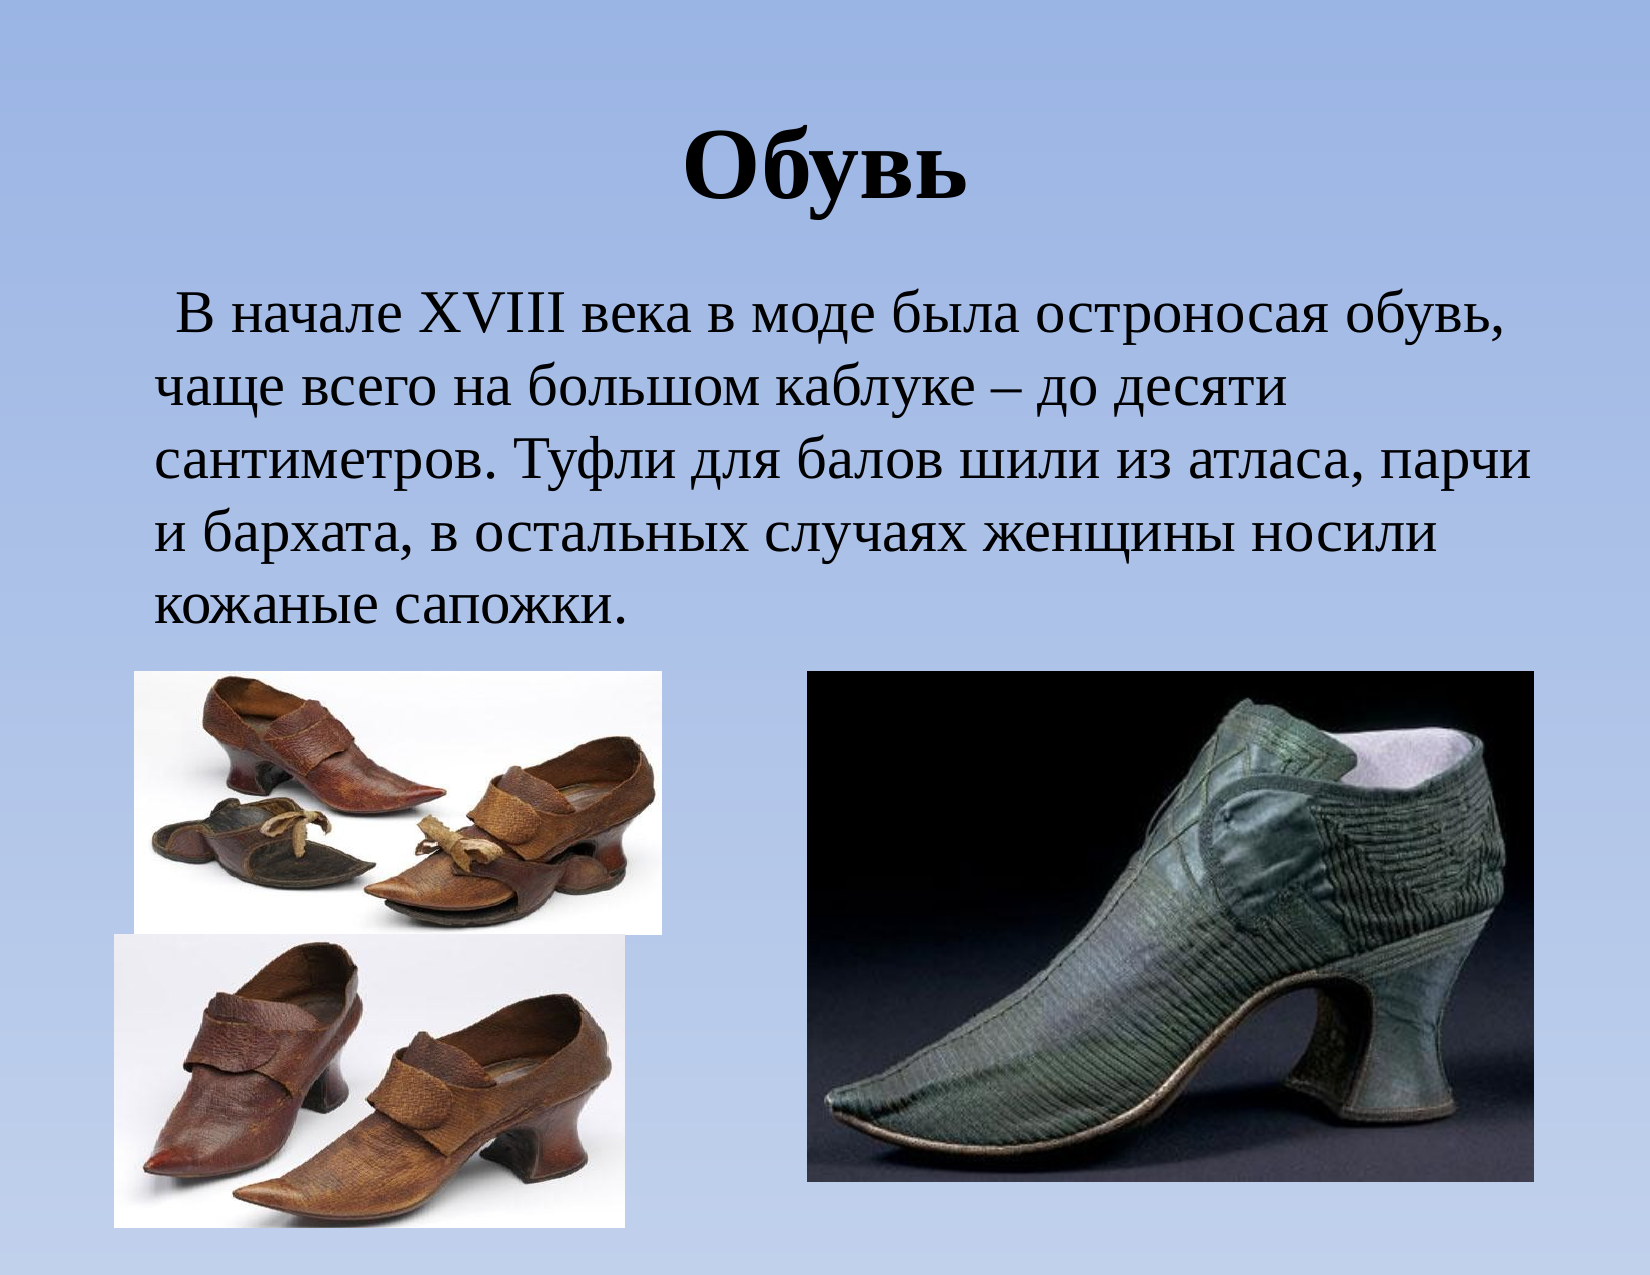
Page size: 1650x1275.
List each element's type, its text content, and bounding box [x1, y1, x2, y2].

text_box В начале XVIII века в моде была остроносая обувь, чаще всего на большом каблуке – до десяти сантиметров. Туфли для балов шили из атласа, парчи и бархата, в остальных случаях женщины носили кожаные сапожки. [82, 263, 1568, 722]
picture [806, 671, 1534, 1182]
text_box Обувь [82, 51, 1568, 263]
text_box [114, 671, 662, 1229]
